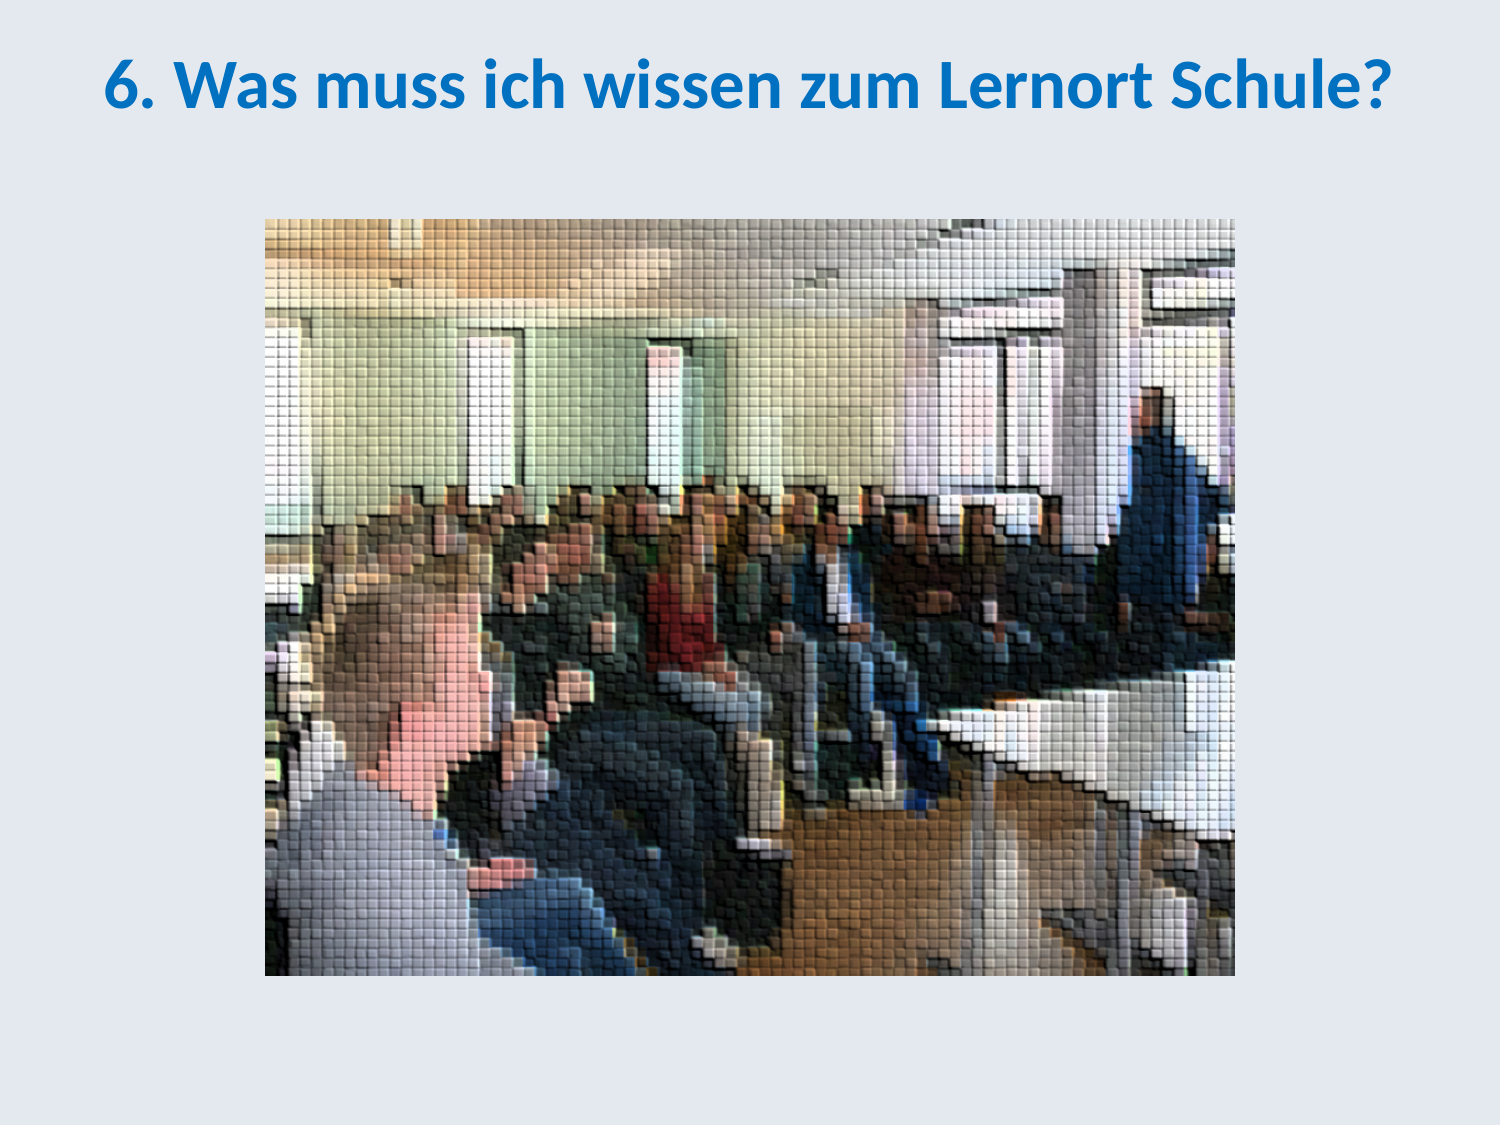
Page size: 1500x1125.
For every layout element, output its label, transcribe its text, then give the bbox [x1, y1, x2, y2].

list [265, 219, 1235, 977]
title 6. Was muss ich wissen zum Lernort Schule? [0, 0, 1500, 161]
